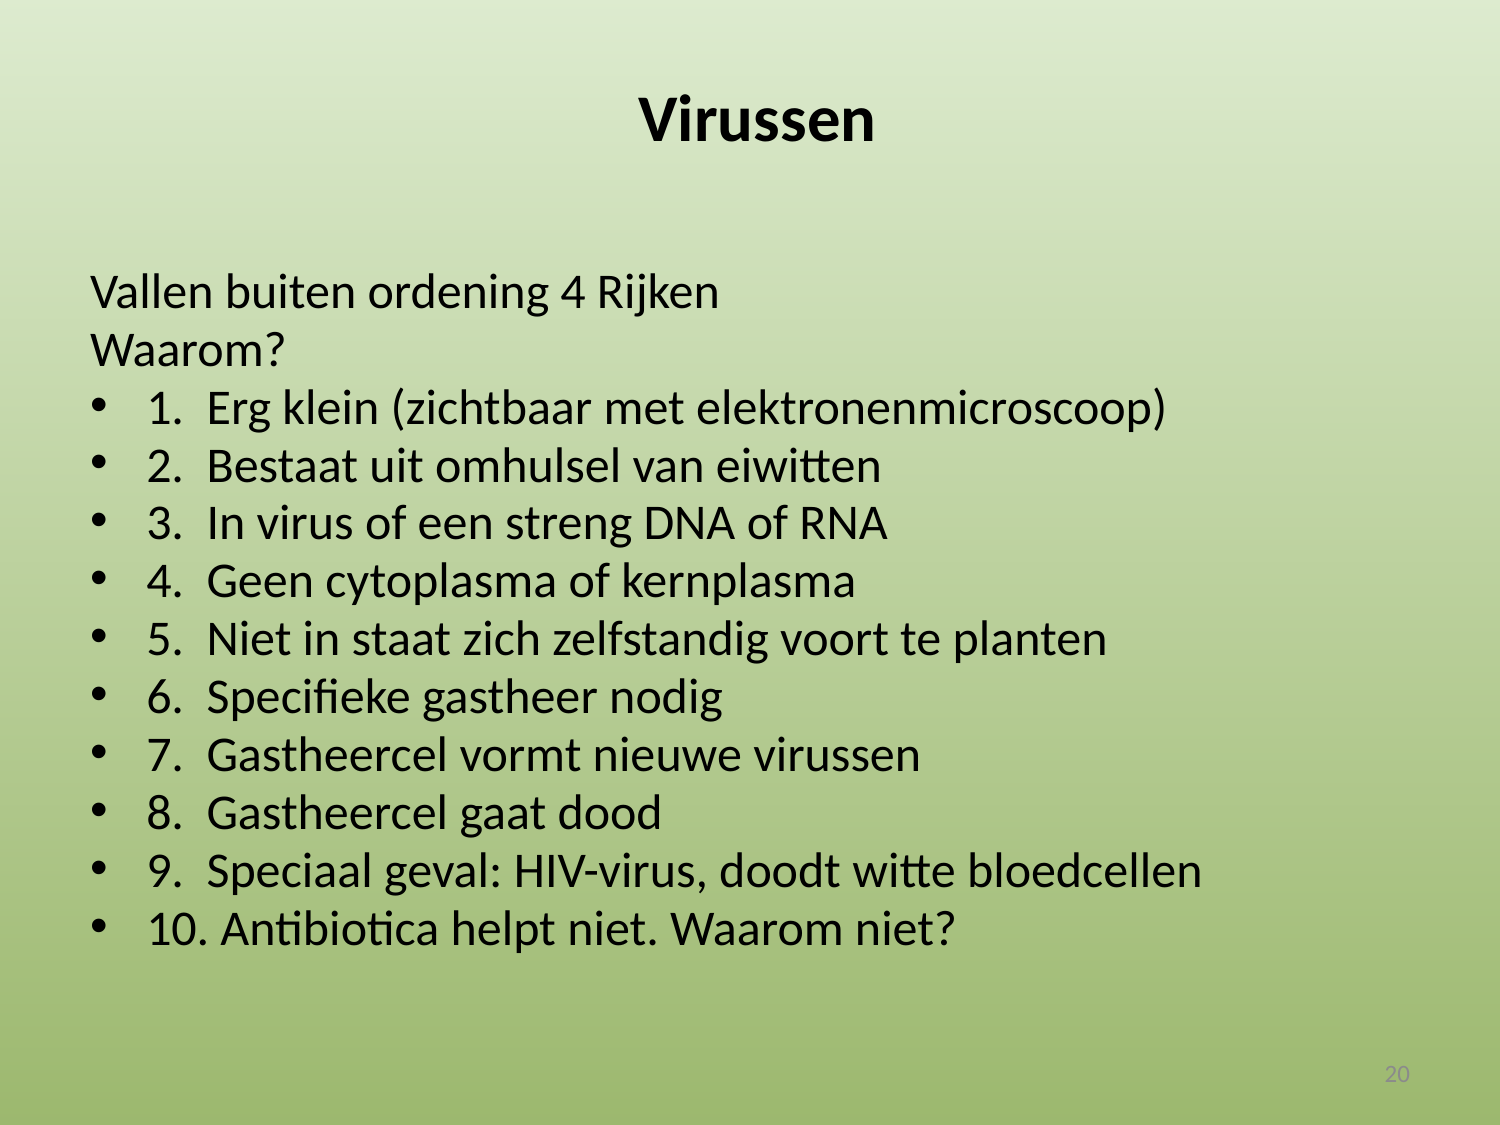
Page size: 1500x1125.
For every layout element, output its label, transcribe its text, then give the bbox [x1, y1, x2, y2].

title Virussen [75, 45, 1425, 185]
slide_number 20 [1074, 1042, 1425, 1103]
list Vallen buiten ordening 4 Rijken Waarom? 1. Erg klein (zichtbaar met elektronenmicroscoop) 2. Bestaat uit omhulsel van eiwitten 3. In virus of een streng DNA of RNA 4. Geen cytoplasma of kernplasma 5. Niet in staat zich zelfstandig voort te planten 6. Specifieke gastheer nodig 7. Gastheercel vormt nieuwe virussen 8. Gastheercel gaat dood 9. Speciaal geval: HIV-virus, doodt witte bloedcellen 10. Antibiotica helpt niet. Waarom niet? [75, 262, 1425, 1005]
